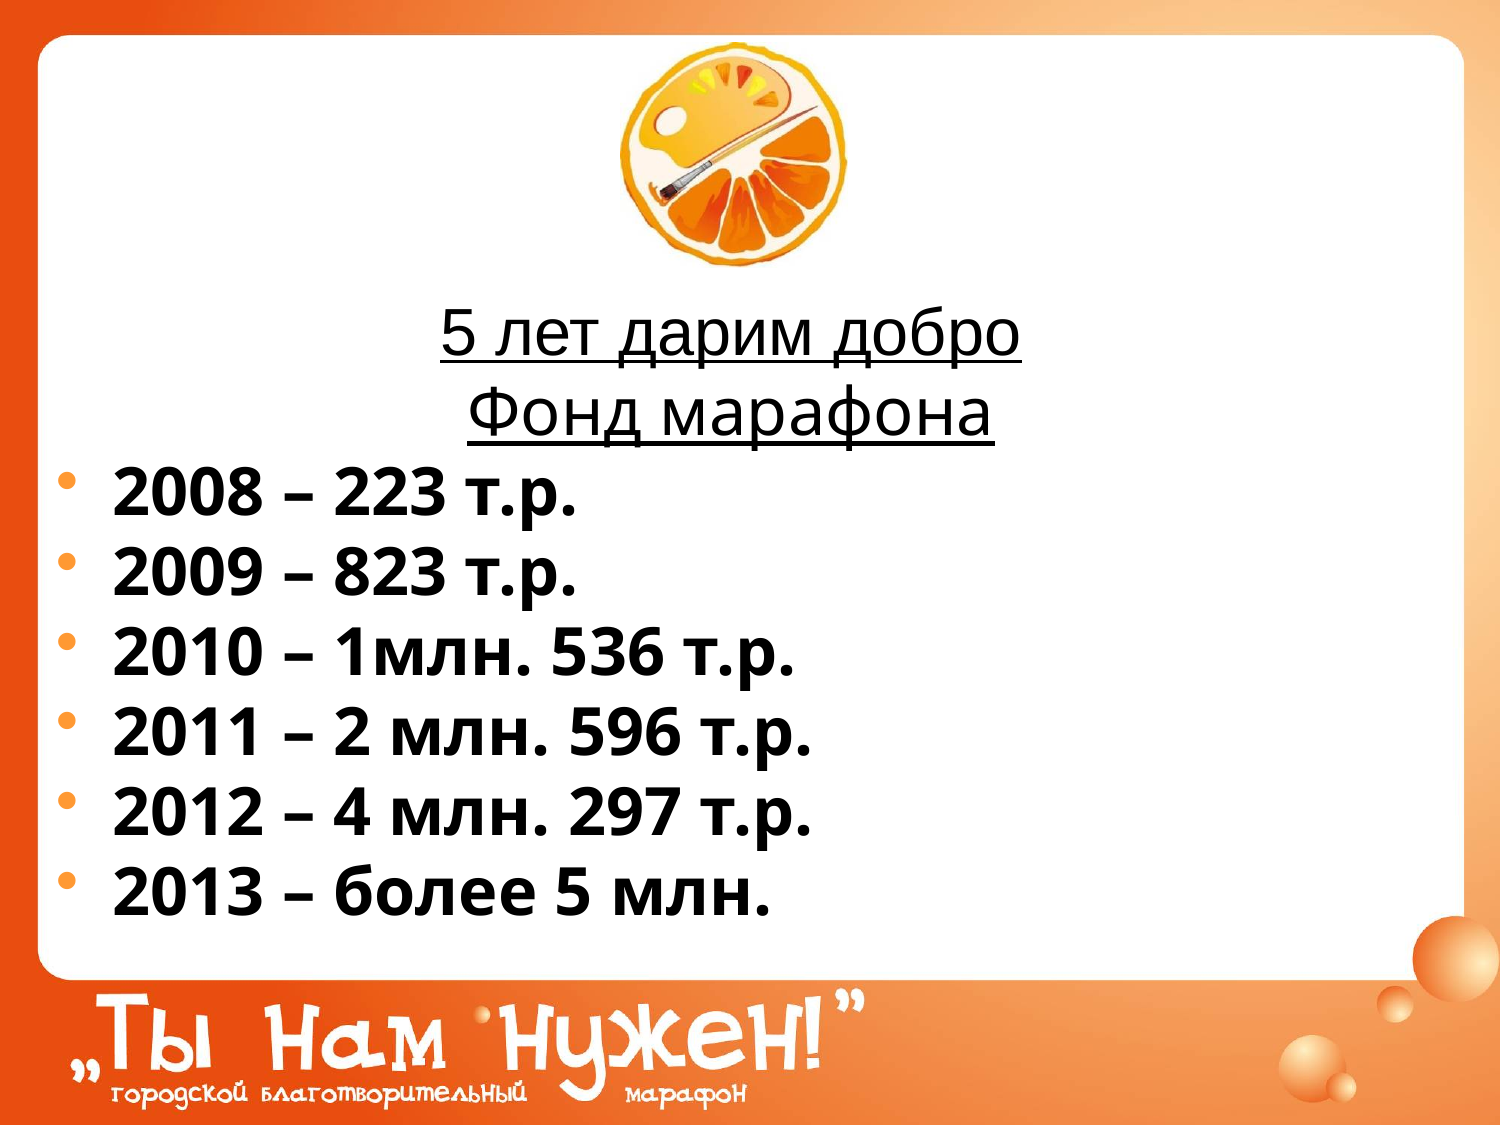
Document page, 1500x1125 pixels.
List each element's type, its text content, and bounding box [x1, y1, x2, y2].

picture [0, 0, 1500, 1125]
text_box 5 лет дарим добро Фонд марафона 2008 – 223 т.р. 2009 – 823 т.р. 2010 – 1млн. 536 т.р. 2011 – 2 млн. 596 т.р. 2012 – 4 млн. 297 т.р. 2013 – более 5 млн. [41, 231, 1421, 1017]
